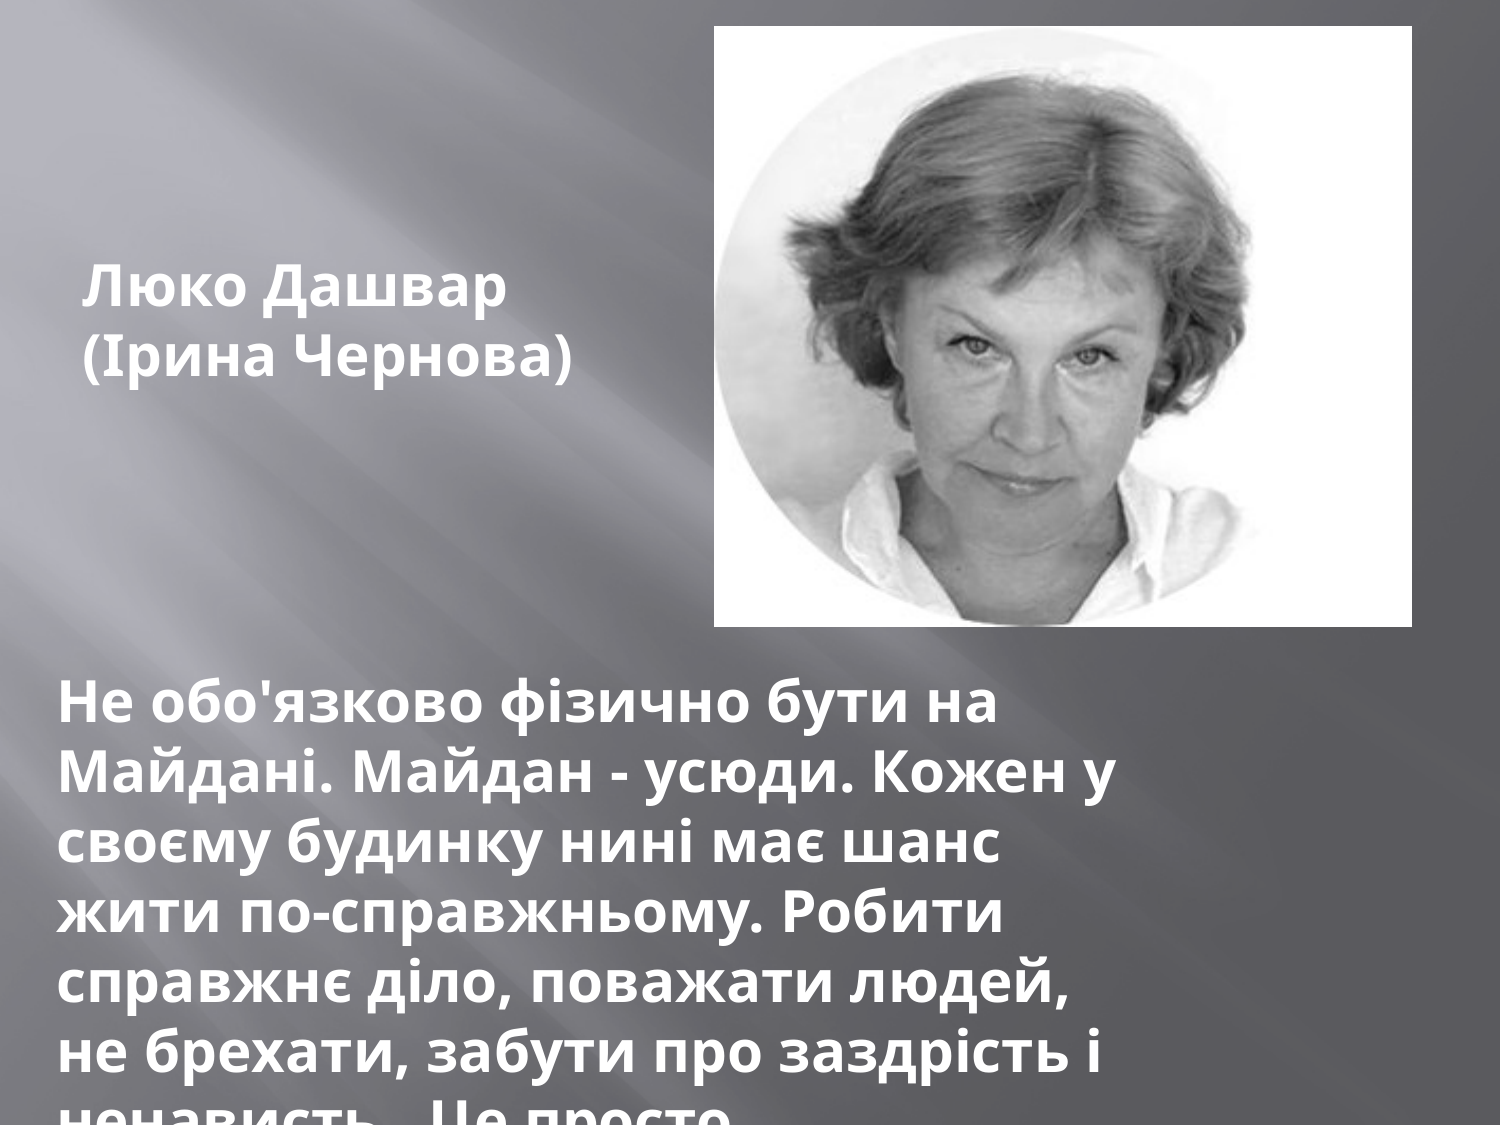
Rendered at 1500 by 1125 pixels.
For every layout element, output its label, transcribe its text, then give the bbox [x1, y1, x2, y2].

text_box Не обо'язково фізично бути на Майдані. Майдан - усюди. Кожен у своєму будинку нині має шанс жити по-справжньому. Робити справжнє діло, поважати людей, не брехати, забути про заздрість і ненависть...Це просто… [41, 656, 1152, 1125]
picture [714, 26, 1412, 627]
text_box Люко Дашвар (Ірина Чернова) [68, 240, 588, 396]
